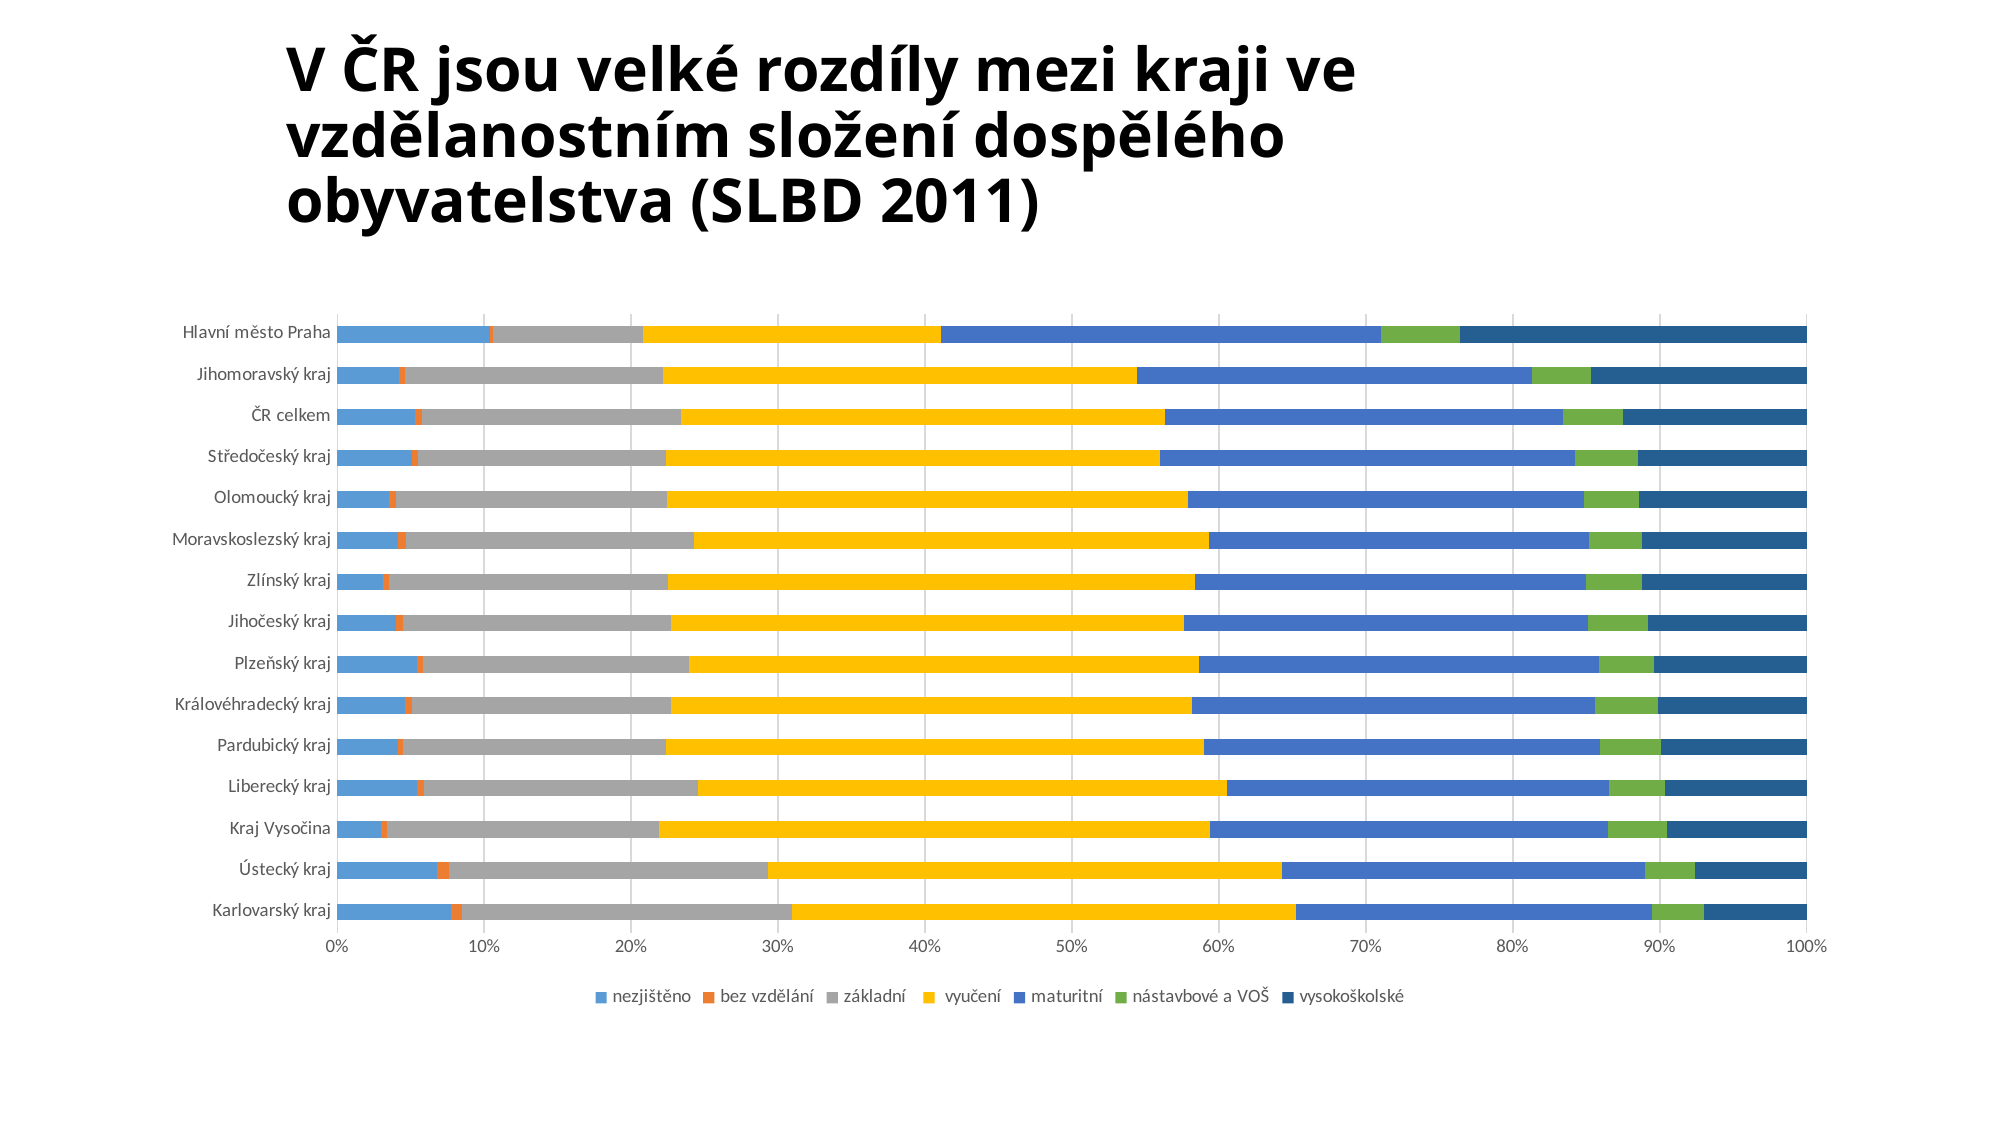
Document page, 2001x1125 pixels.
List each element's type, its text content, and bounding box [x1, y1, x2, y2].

title V ČR jsou velké rozdíly mezi kraji ve vzdělanostním složení dospělého obyvatelstva (SLBD 2011) [270, 31, 1638, 245]
chart [137, 299, 1863, 1014]
